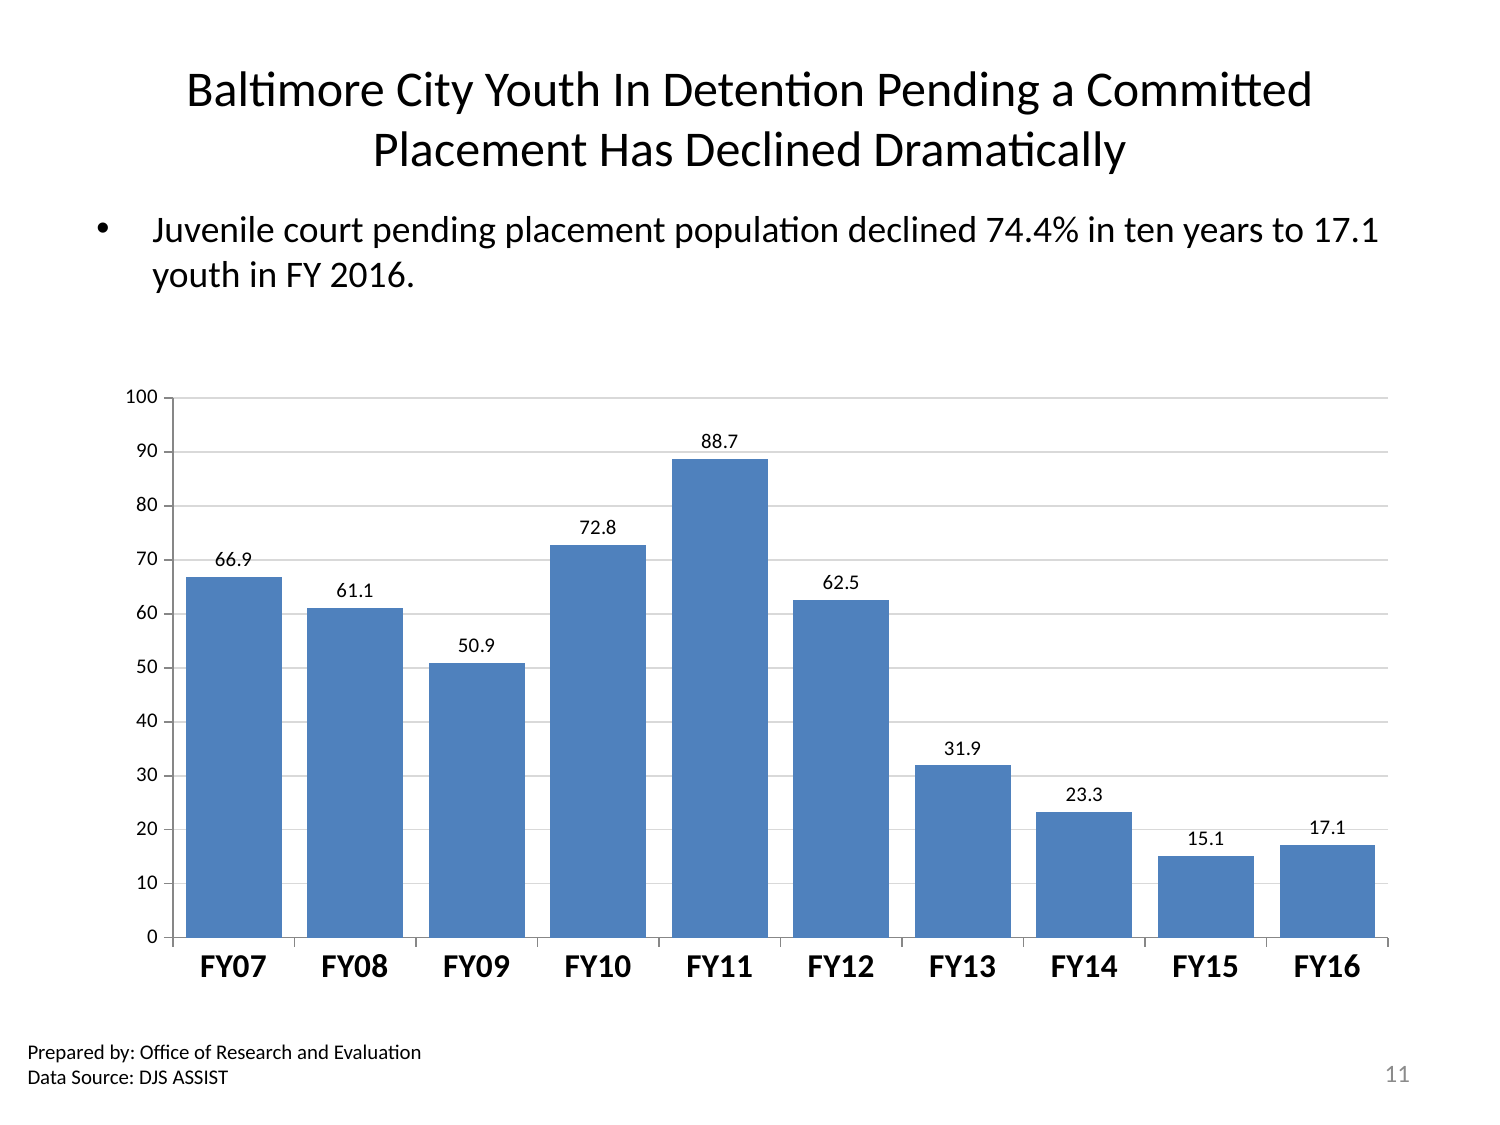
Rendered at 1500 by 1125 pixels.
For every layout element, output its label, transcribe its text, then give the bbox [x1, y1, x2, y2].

title Baltimore City Youth In Detention Pending a Committed Placement Has Declined Dramatically [75, 45, 1425, 188]
chart [74, 362, 1426, 1013]
footer Prepared by: Office of Research and Evaluation Data Source: DJS ASSIST [12, 1025, 450, 1103]
slide_number 11 [1074, 1042, 1425, 1103]
text_box Juvenile court pending placement population declined 74.4% in ten years to 17.1 youth in FY 2016. [81, 162, 1475, 338]
